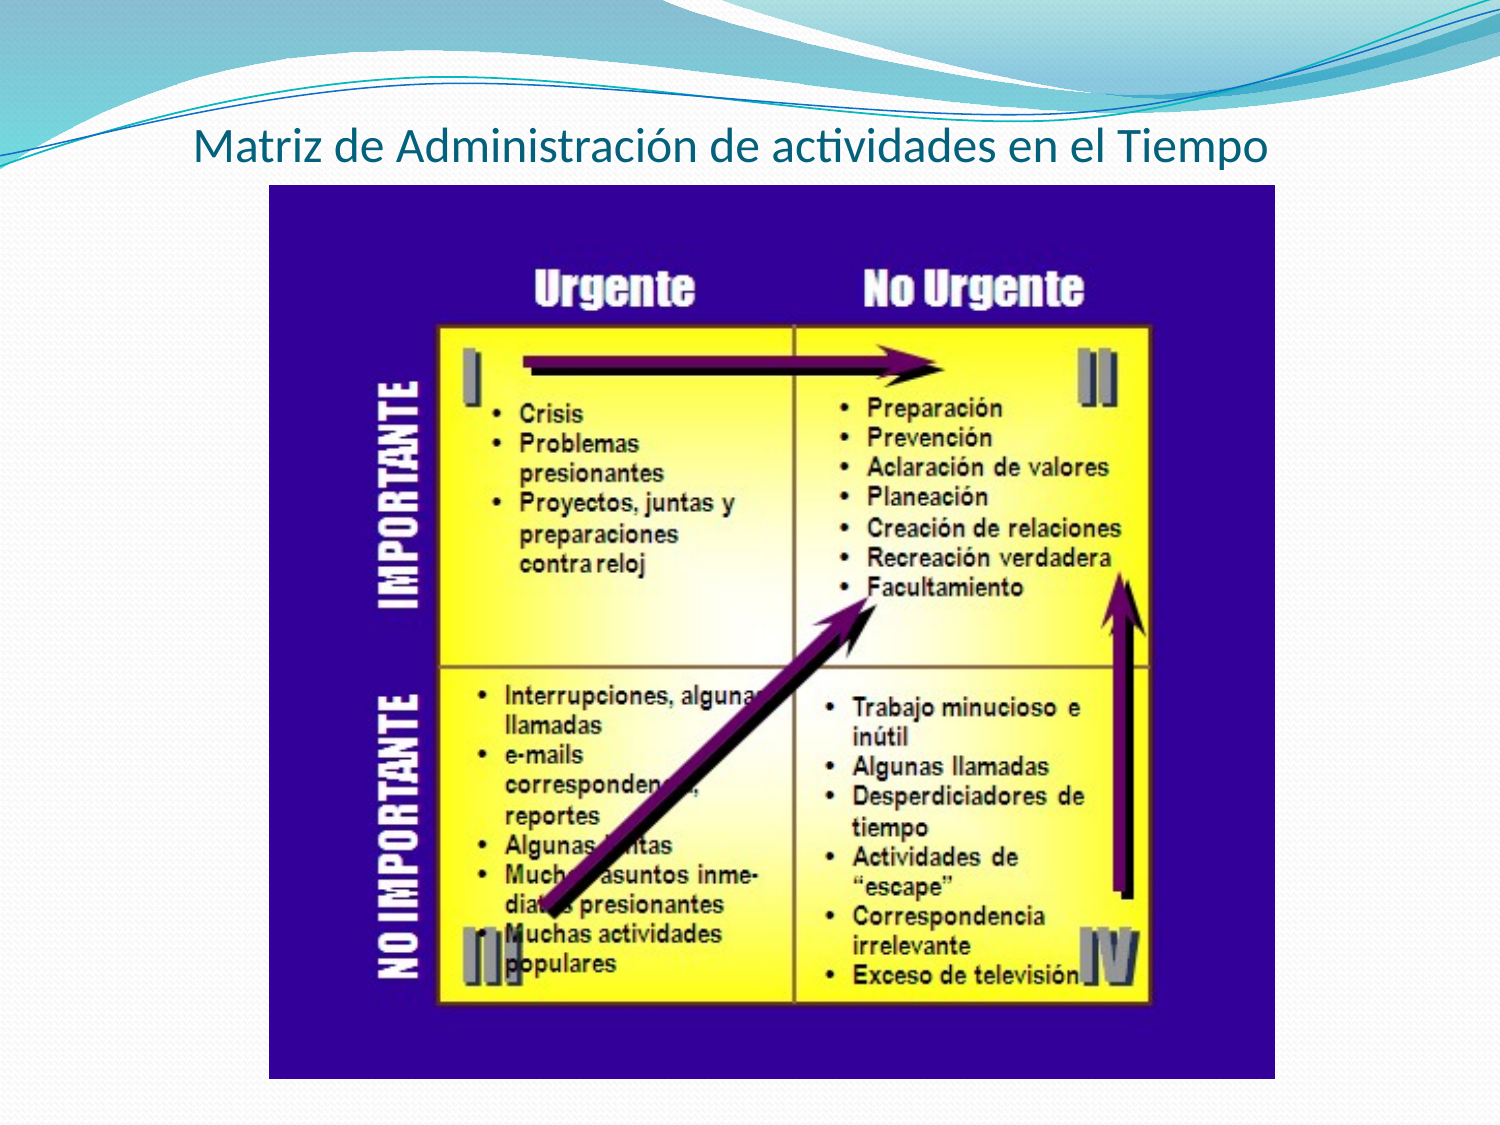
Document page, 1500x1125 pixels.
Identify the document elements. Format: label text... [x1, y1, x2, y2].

picture [269, 185, 1275, 1079]
title Matriz de Administración de actividades en el Tiempo [192, 105, 1500, 173]
